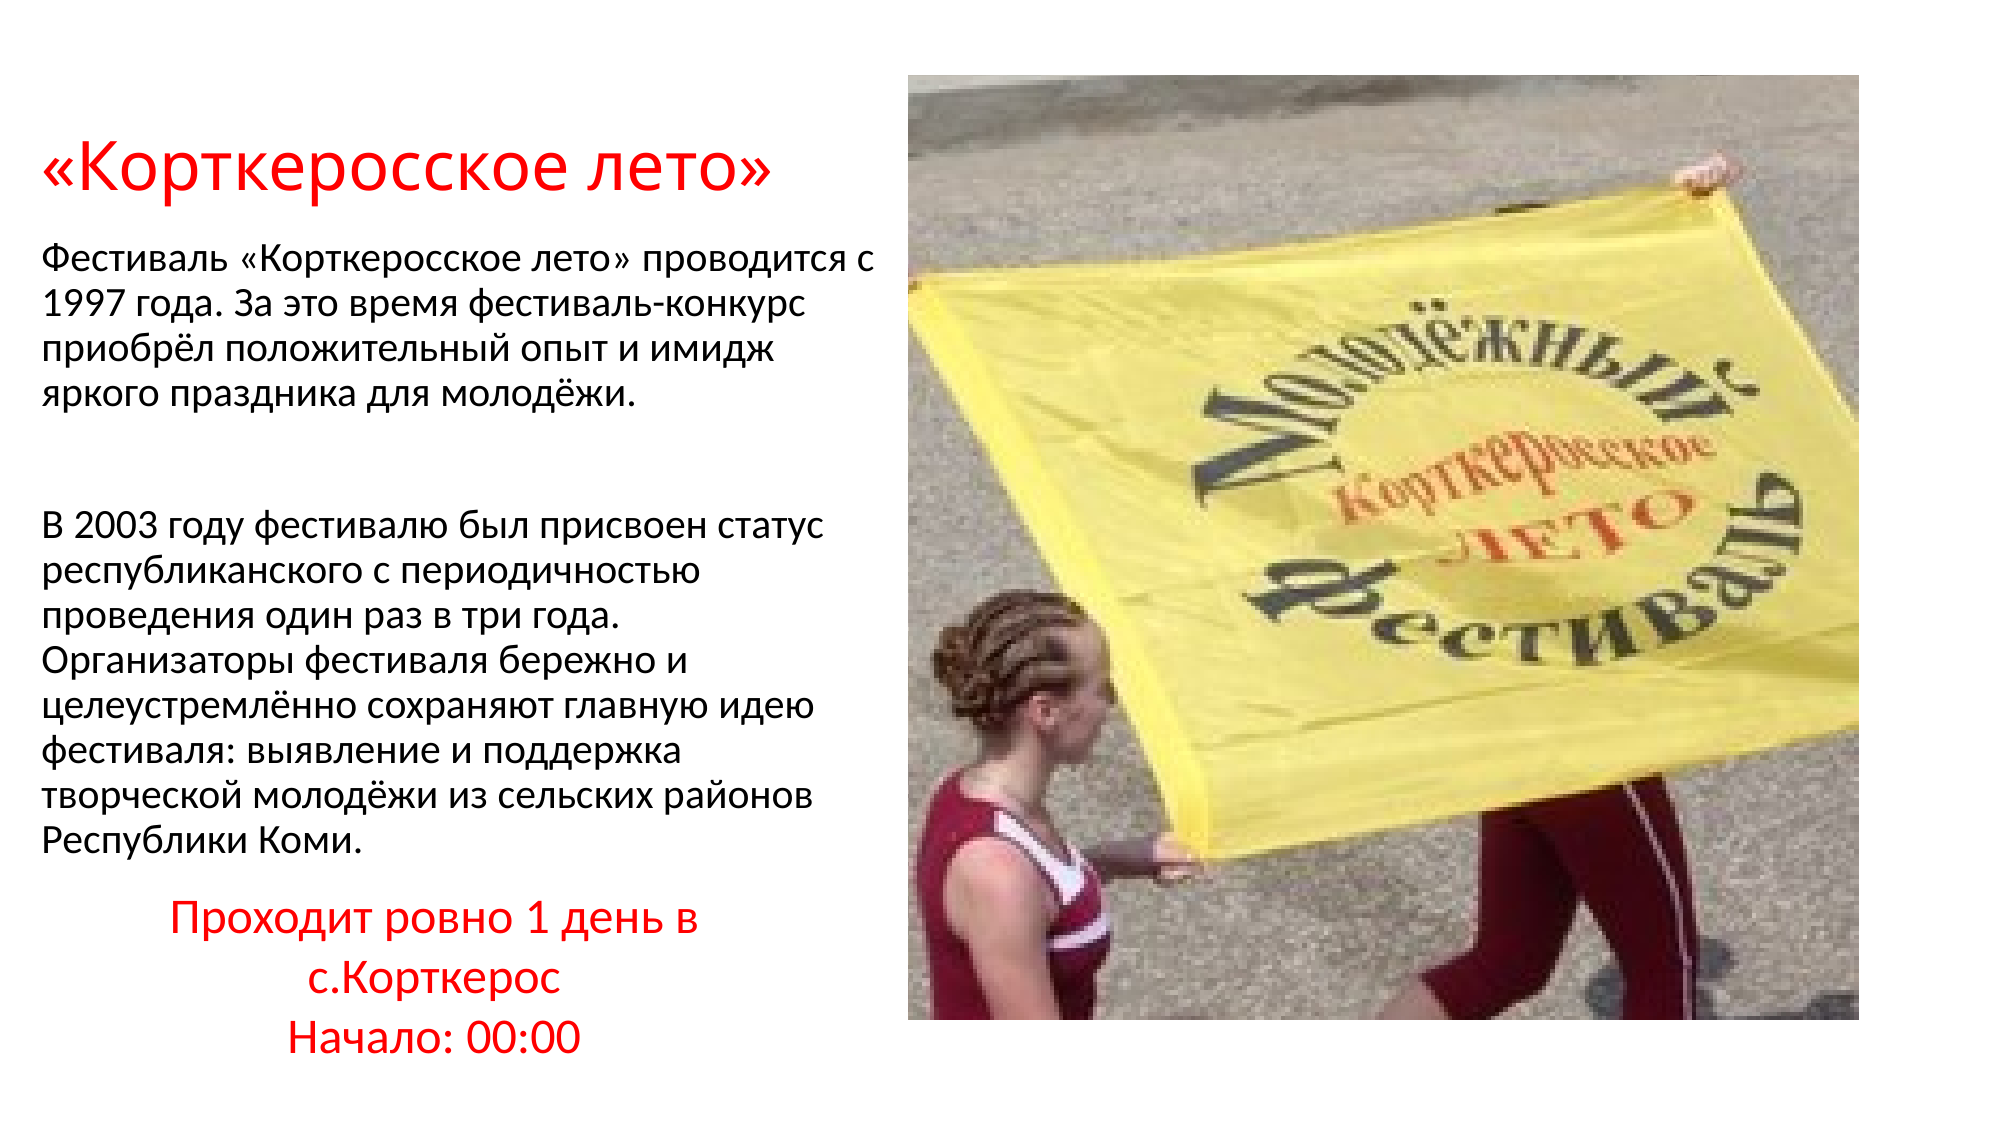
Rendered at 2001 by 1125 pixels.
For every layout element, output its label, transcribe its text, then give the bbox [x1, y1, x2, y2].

text_box Проходит ровно 1 день в с.Корткерос Начало: 00:00 [26, 875, 842, 1071]
title «Корткеросское лето» [26, 75, 895, 213]
picture [907, 74, 1876, 1020]
list Фестиваль «Корткеросское лето» проводится с 1997 года. За это время фестиваль-конкурс приобрёл положительный опыт и имидж яркого праздника для молодёжи. В 2003 году фестивалю был присвоен статус республиканского с периодичностью проведения один раз в три года. Организаторы фестиваля бережно и целеустремлённо сохраняют главную идею фестиваля: выявление и поддержка творческой молодёжи из сельских районов Республики Коми. [26, 228, 895, 929]
